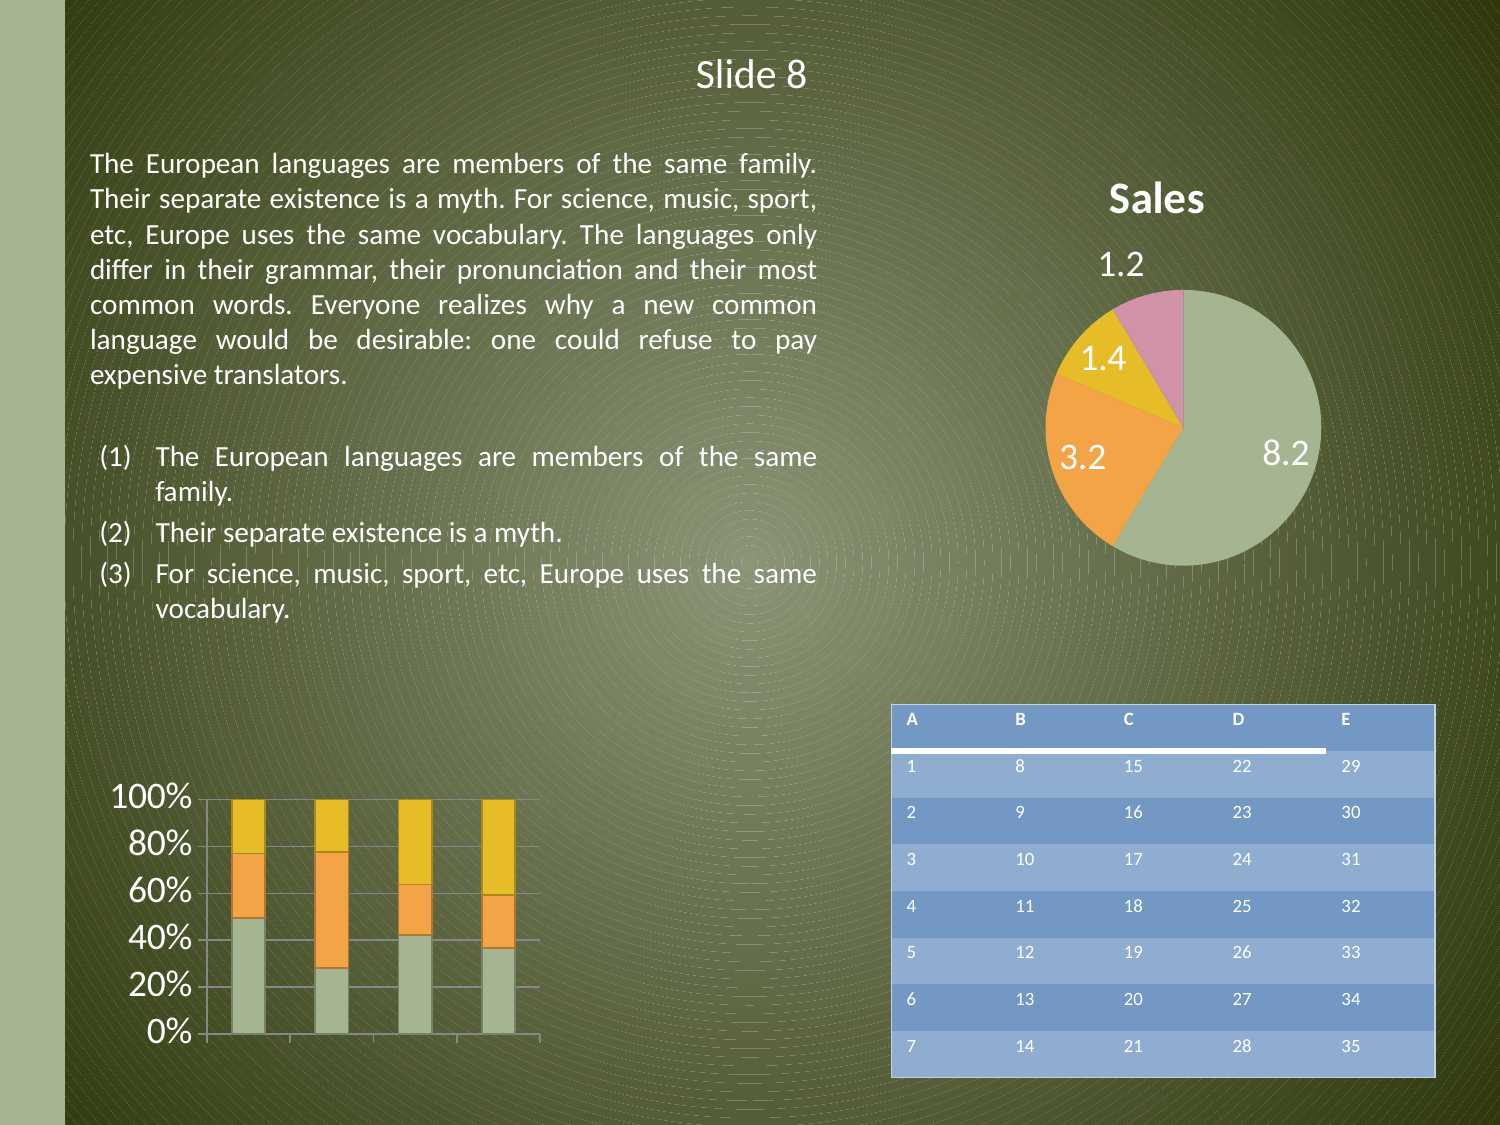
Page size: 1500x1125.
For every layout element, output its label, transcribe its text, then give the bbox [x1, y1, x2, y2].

table_header E [1326, 705, 1434, 751]
chart [856, 148, 1459, 575]
table_cell 15 [1109, 754, 1218, 798]
table_cell 22 [1218, 754, 1326, 798]
table_header A [892, 705, 1000, 748]
table_cell 18 [1109, 891, 1218, 938]
table_header C [1109, 705, 1218, 748]
table_cell 10 [1000, 844, 1109, 891]
table_cell 35 [1326, 1031, 1434, 1077]
table_cell 8 [1000, 754, 1109, 798]
table_cell 33 [1326, 938, 1434, 984]
table_cell 19 [1109, 938, 1218, 984]
table_cell 7 [892, 1031, 1000, 1077]
list The European languages are members of the same family. Their separate existence is a myth. For science, music, sport, etc, Europe uses the same vocabulary. The languages only differ in their grammar, their pronunciation and their most common words. Everyone realizes why a new common language would be desirable: one could refuse to pay expensive translators. The European languages are members of the same family. Their separate existence is a myth. For science, music, sport, etc, Europe uses the same vocabulary. [75, 137, 833, 1005]
table_cell 30 [1326, 798, 1434, 844]
table_cell 31 [1326, 844, 1434, 891]
table_cell 17 [1109, 844, 1218, 891]
table_cell 9 [1000, 798, 1109, 844]
table_cell 14 [1000, 1031, 1109, 1077]
table_cell 21 [1109, 1031, 1218, 1077]
table_header D [1218, 705, 1326, 748]
table_cell 6 [892, 984, 1000, 1031]
table_cell 13 [1000, 984, 1109, 1031]
table_cell 26 [1218, 938, 1326, 984]
table_cell 27 [1218, 984, 1326, 1031]
table_cell 1 [892, 754, 1000, 798]
table_cell 25 [1218, 891, 1326, 938]
table_cell 24 [1218, 844, 1326, 891]
table_cell 28 [1218, 1031, 1326, 1077]
table_cell 32 [1326, 891, 1434, 938]
table_cell 11 [1000, 891, 1109, 938]
chart [100, 774, 550, 1059]
table_cell 29 [1326, 751, 1434, 798]
table_cell 2 [892, 798, 1000, 844]
title Slide 8 [76, 30, 1427, 114]
table_cell 5 [892, 938, 1000, 984]
table_cell 20 [1109, 984, 1218, 1031]
table_cell 12 [1000, 938, 1109, 984]
table_cell 16 [1109, 798, 1218, 844]
table_cell 23 [1218, 798, 1326, 844]
table_cell 3 [892, 844, 1000, 891]
table_header B [1000, 705, 1109, 748]
table_cell 34 [1326, 984, 1434, 1031]
table_cell 4 [892, 891, 1000, 938]
